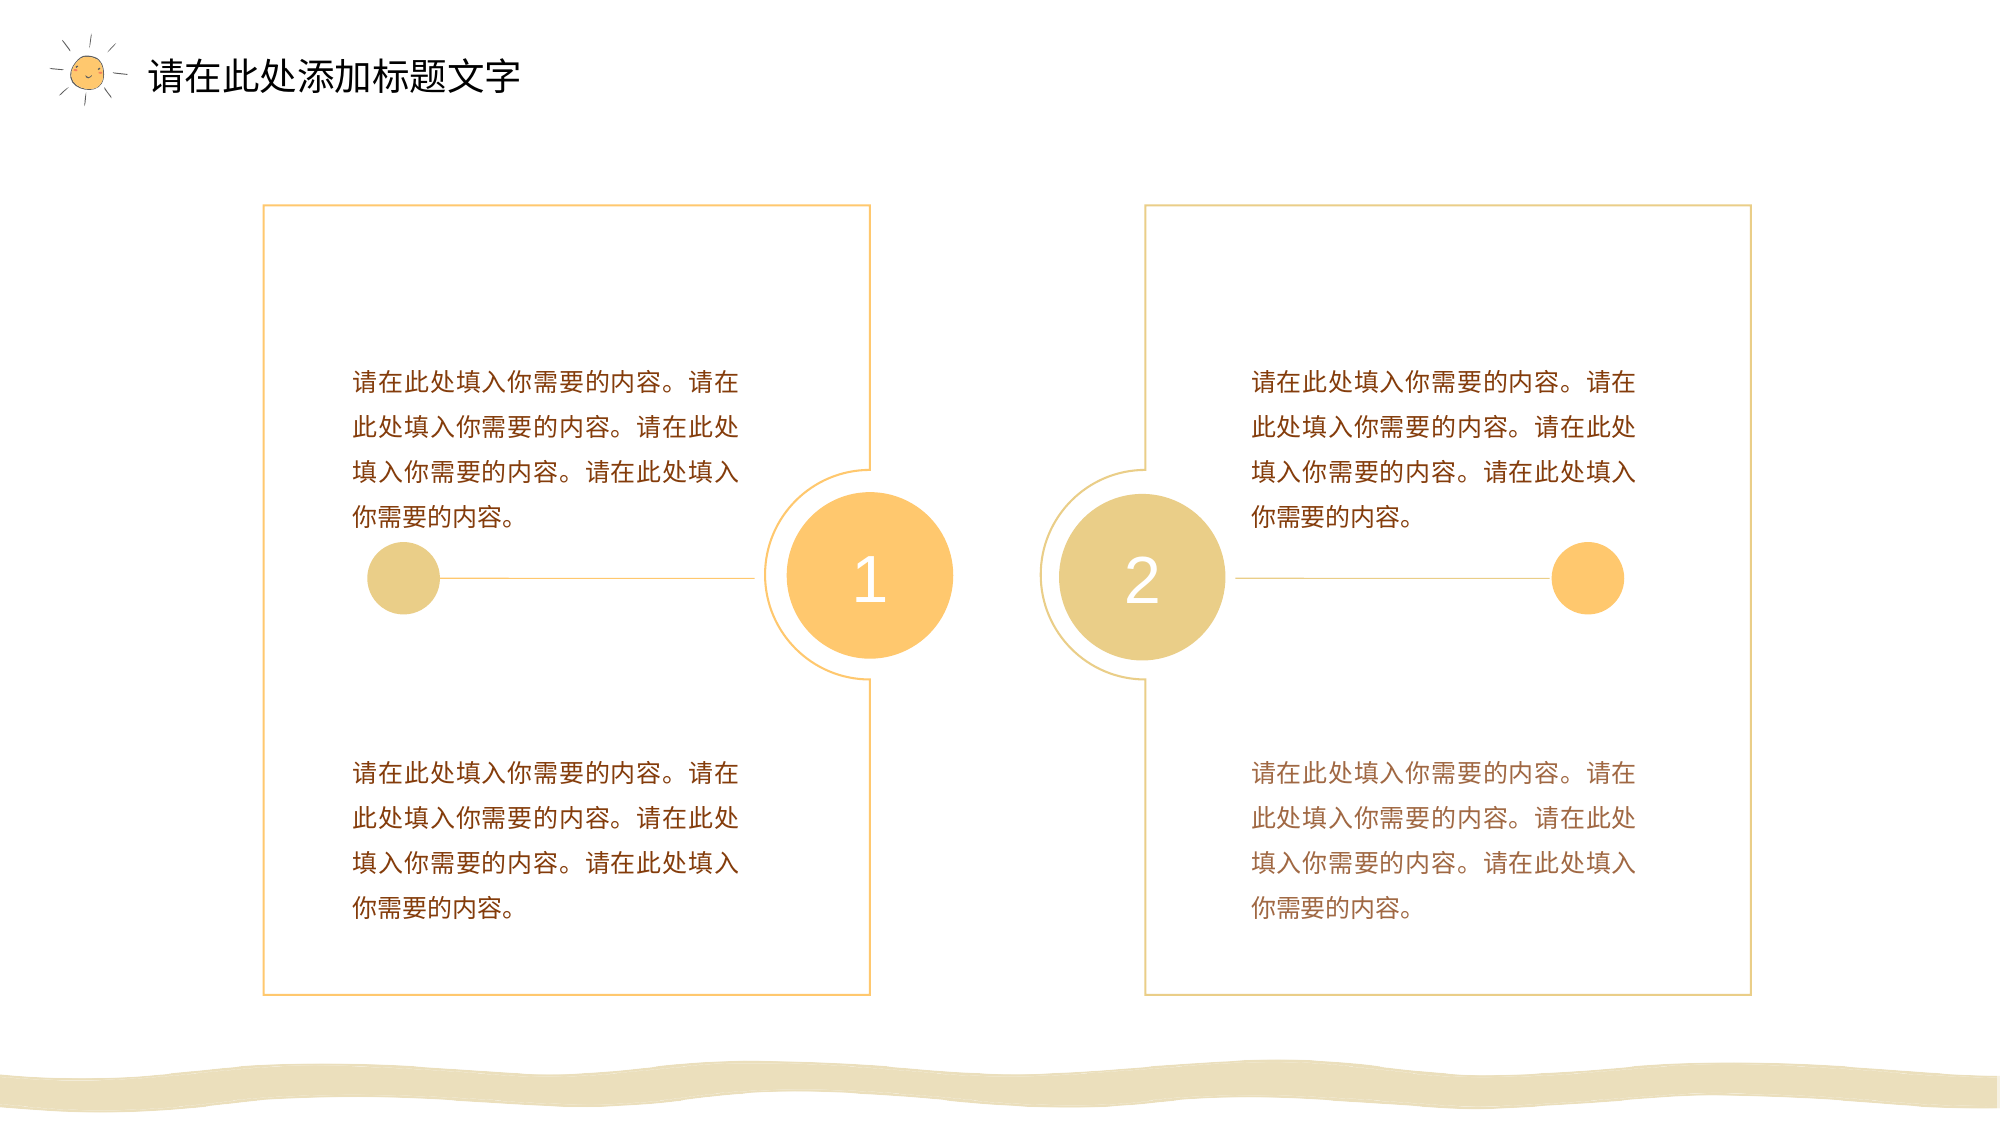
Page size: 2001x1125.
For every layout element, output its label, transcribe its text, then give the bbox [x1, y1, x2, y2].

picture [0, 1049, 2000, 1125]
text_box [263, 205, 953, 995]
picture [49, 33, 128, 107]
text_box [1040, 205, 1751, 995]
text_box 请在此处添加标题文字 [128, 45, 552, 106]
